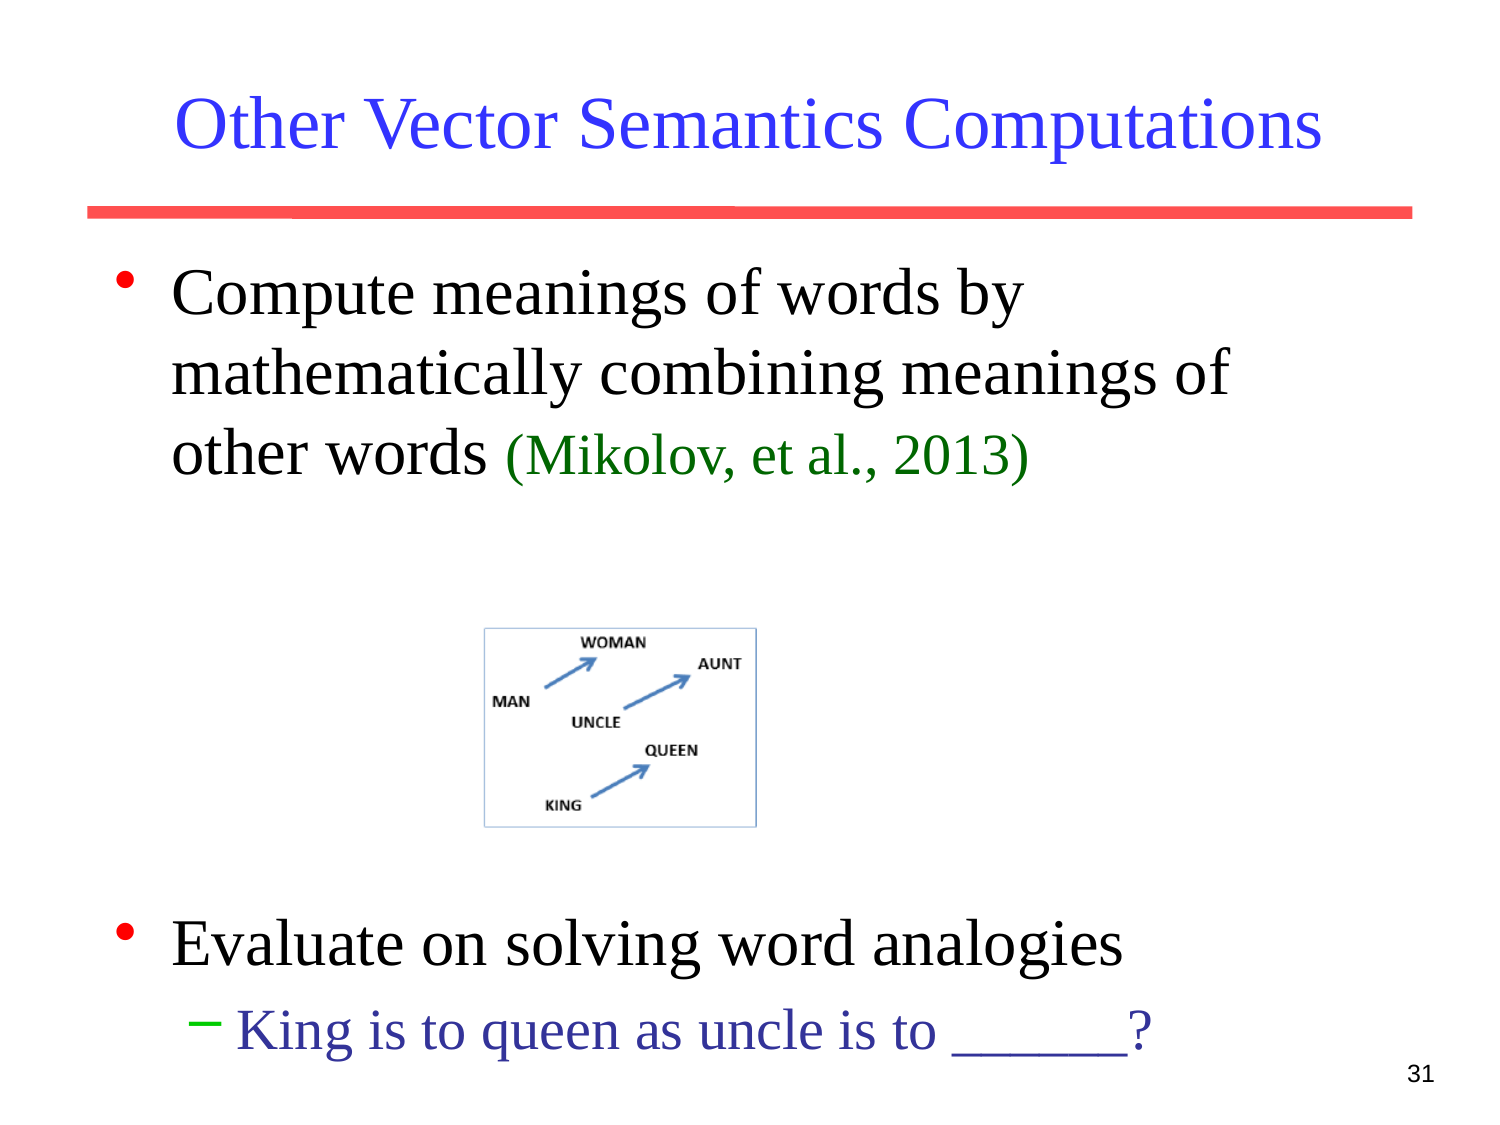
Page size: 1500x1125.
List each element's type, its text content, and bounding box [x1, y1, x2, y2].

picture [437, 562, 788, 867]
title Other Vector Semantics Computations [112, 37, 1388, 201]
slide_number 31 [1137, 1049, 1451, 1125]
